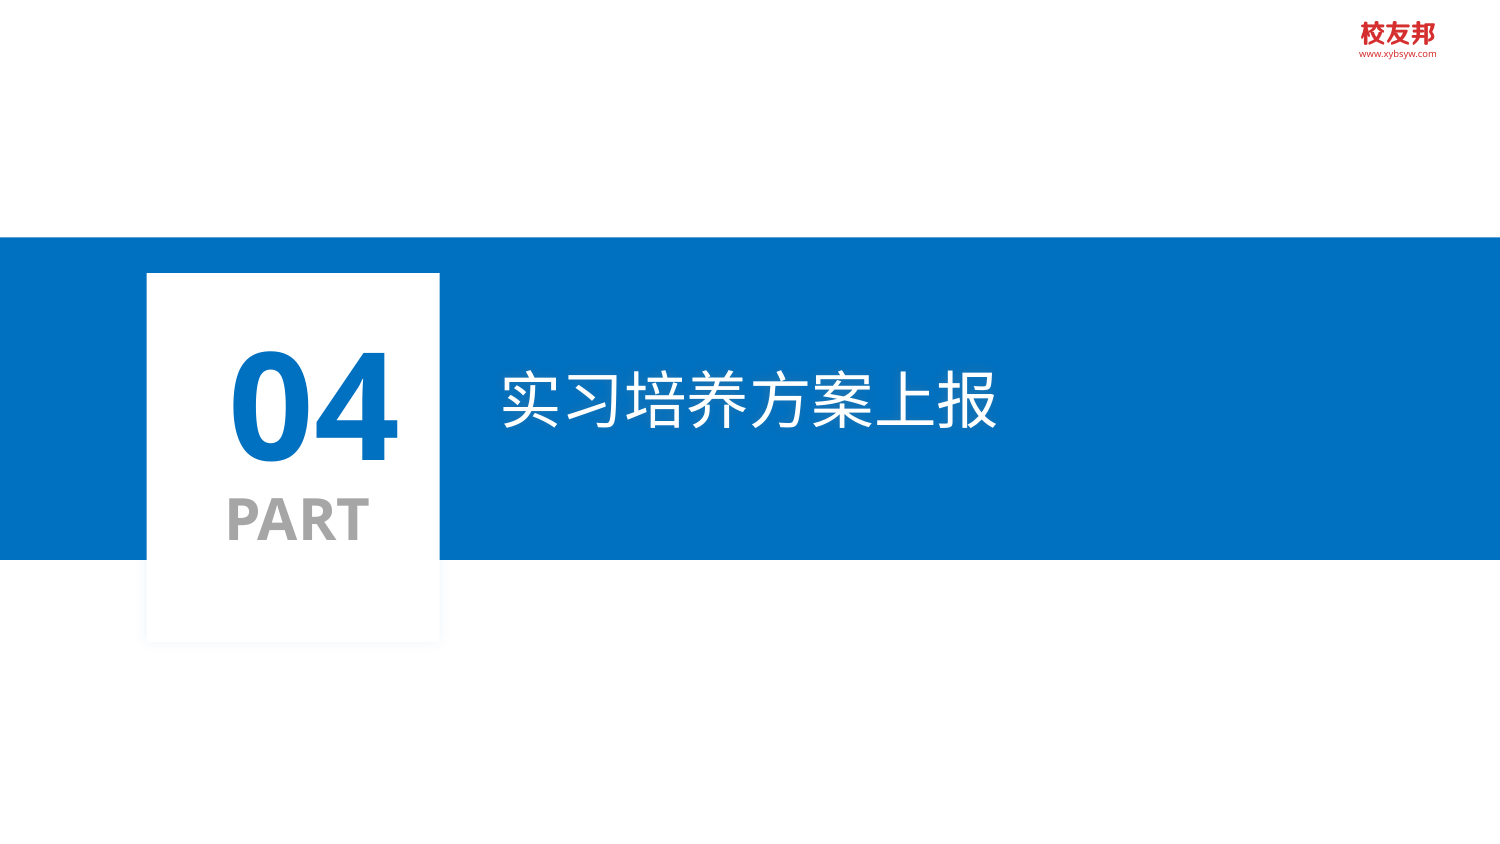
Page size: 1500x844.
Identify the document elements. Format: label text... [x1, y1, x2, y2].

text_box [0, 237, 1500, 560]
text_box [1349, 21, 1447, 67]
text_box [146, 273, 440, 643]
text_box PART [174, 474, 421, 559]
text_box 实习培养方案上报 [491, 353, 1208, 444]
text_box 04 [175, 303, 458, 499]
